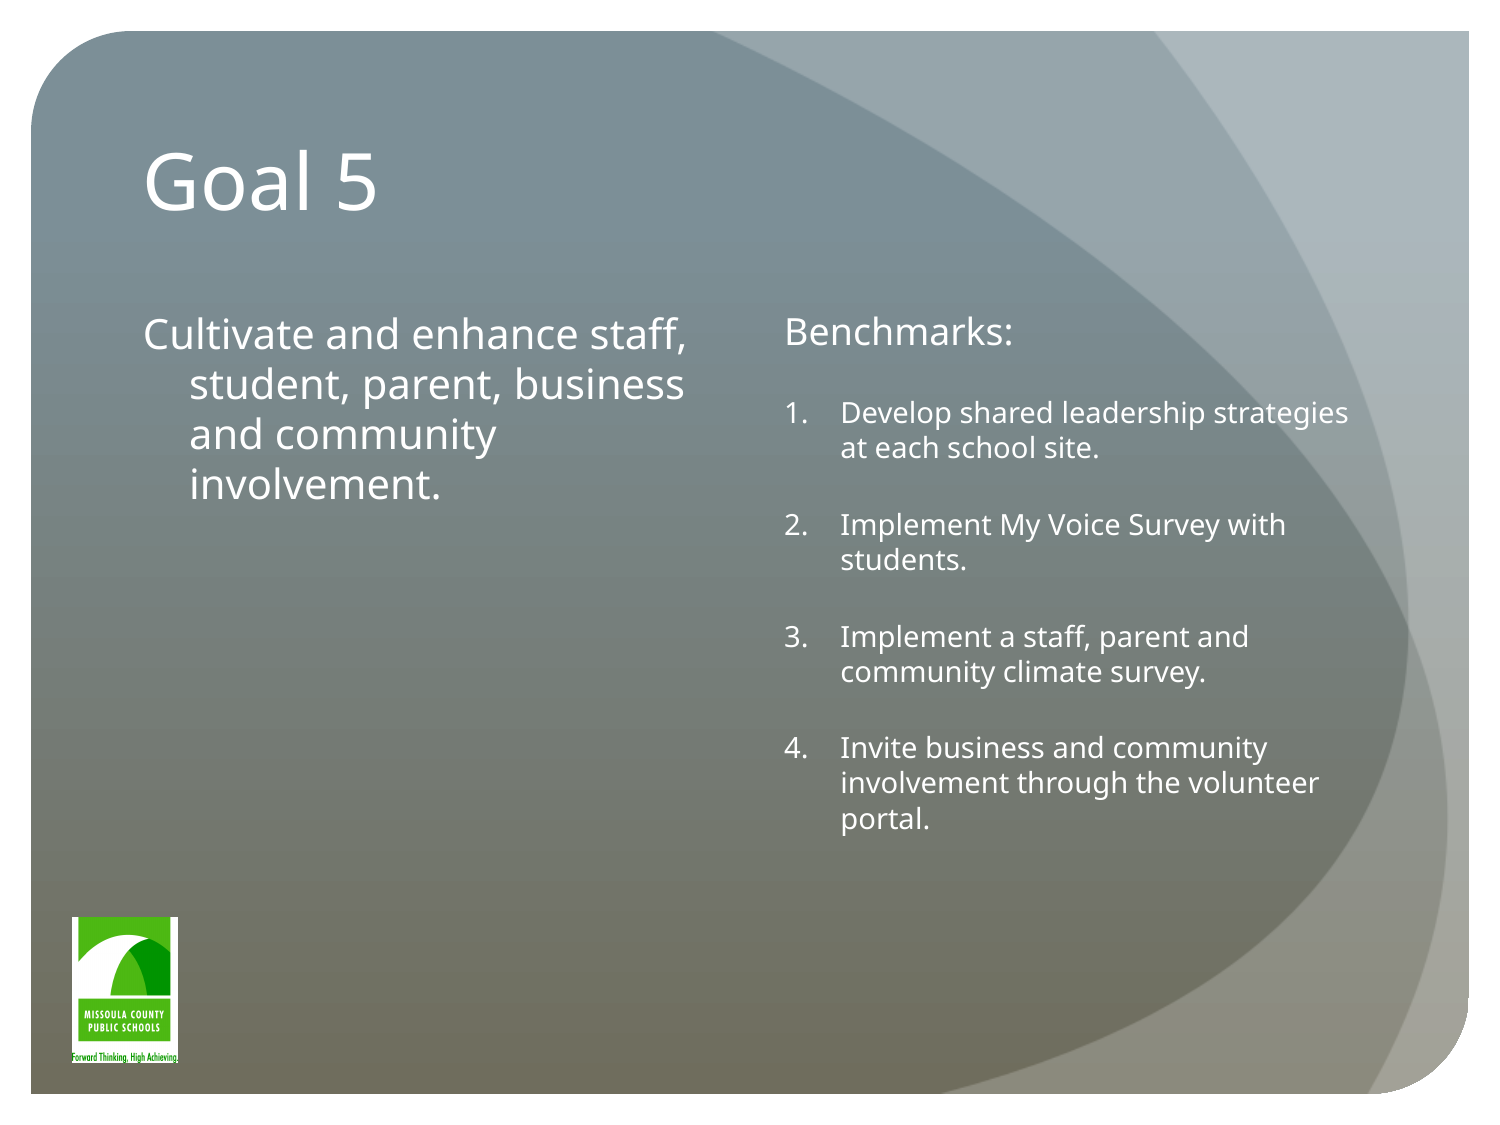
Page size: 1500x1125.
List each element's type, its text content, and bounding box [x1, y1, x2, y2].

list Cultivate and enhance staff, student, parent, business and community involvement. [127, 299, 728, 993]
list Benchmarks: Develop shared leadership strategies at each school site. Implement My Voice Survey with students. Implement a staff, parent and community climate survey. Invite business and community involvement through the volunteer portal. [769, 299, 1370, 993]
picture [24, 30, 1473, 1094]
title Goal 5 [127, 62, 1372, 234]
